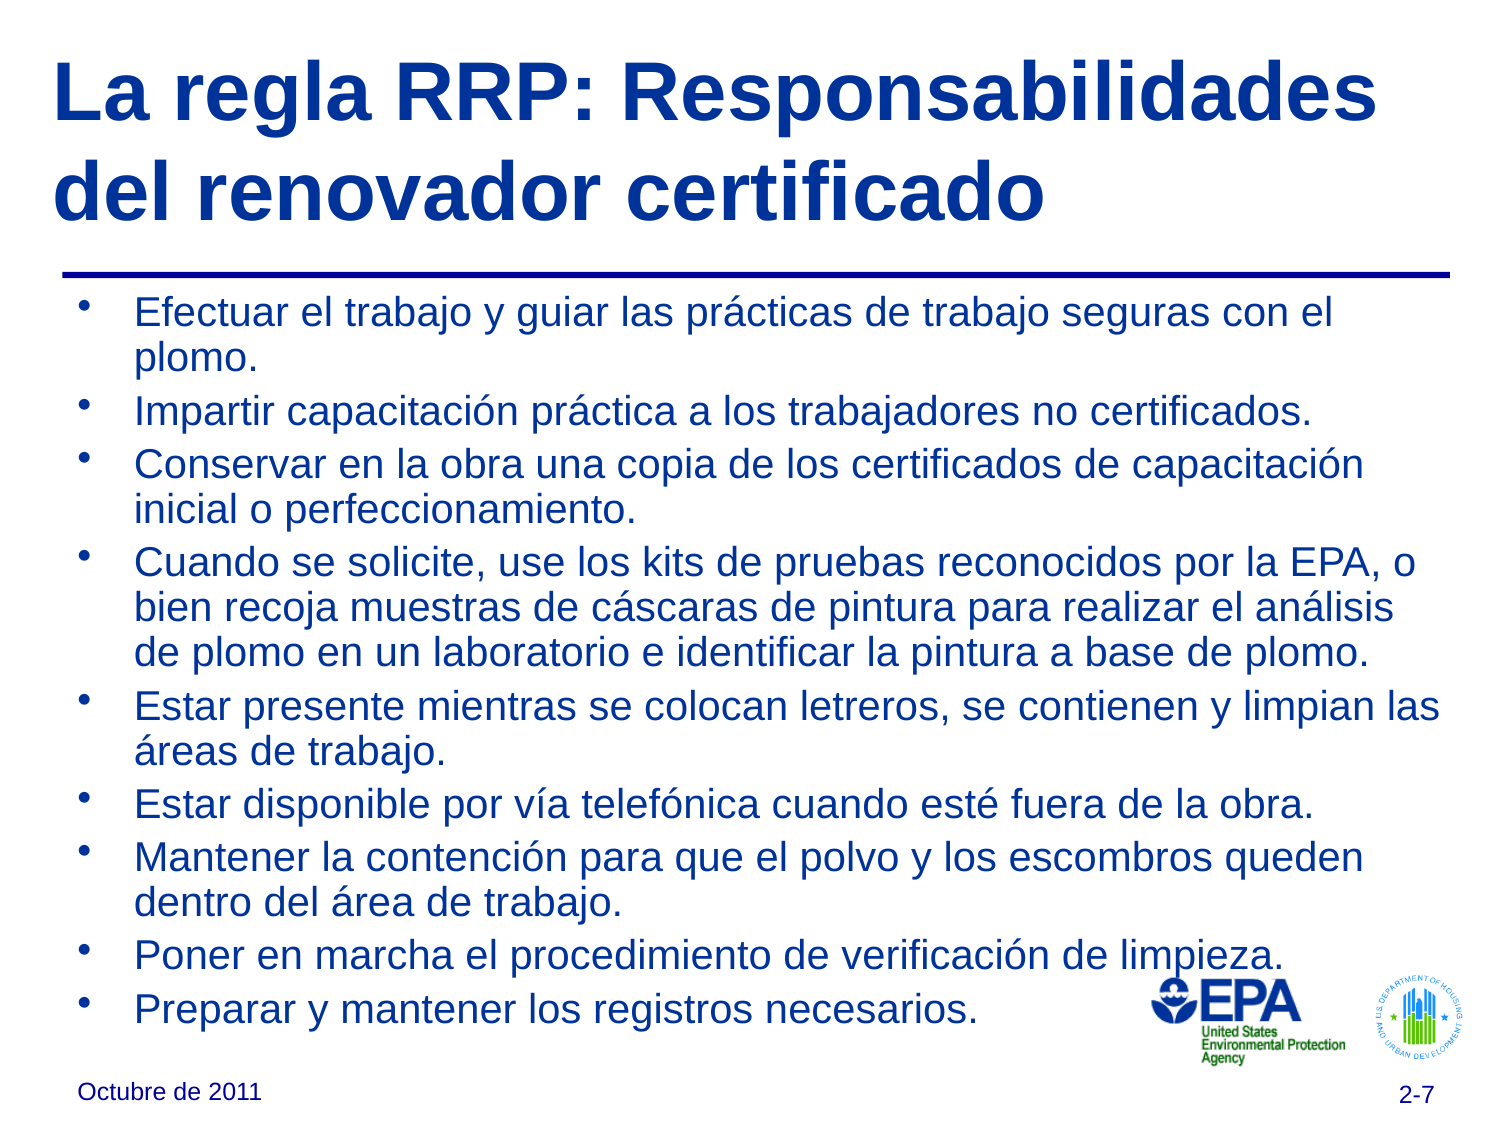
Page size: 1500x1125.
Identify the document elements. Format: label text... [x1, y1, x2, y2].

list Efectuar el trabajo y guiar las prácticas de trabajo seguras con el plomo. Impartir capacitación práctica a los trabajadores no certificados. Conservar en la obra una copia de los certificados de capacitación inicial o perfeccionamiento. Cuando se solicite, use los kits de pruebas reconocidos por la EPA, o bien recoja muestras de cáscaras de pintura para realizar el análisis de plomo en un laboratorio e identificar la pintura a base de plomo. Estar presente mientras se colocan letreros, se contienen y limpian las áreas de trabajo. Estar disponible por vía telefónica cuando esté fuera de la obra. Mantener la contención para que el polvo y los escombros queden dentro del área de trabajo. Poner en marcha el procedimiento de verificación de limpieza. Preparar y mantener los registros necesarios. [62, 283, 1463, 1047]
title La regla RRP: Responsabilidades del renovador certificado [37, 37, 1451, 238]
picture [1374, 1047, 1463, 1060]
slide_number 2-7 [1137, 1049, 1451, 1113]
slide_number Octubre de 2011 [62, 1049, 376, 1113]
